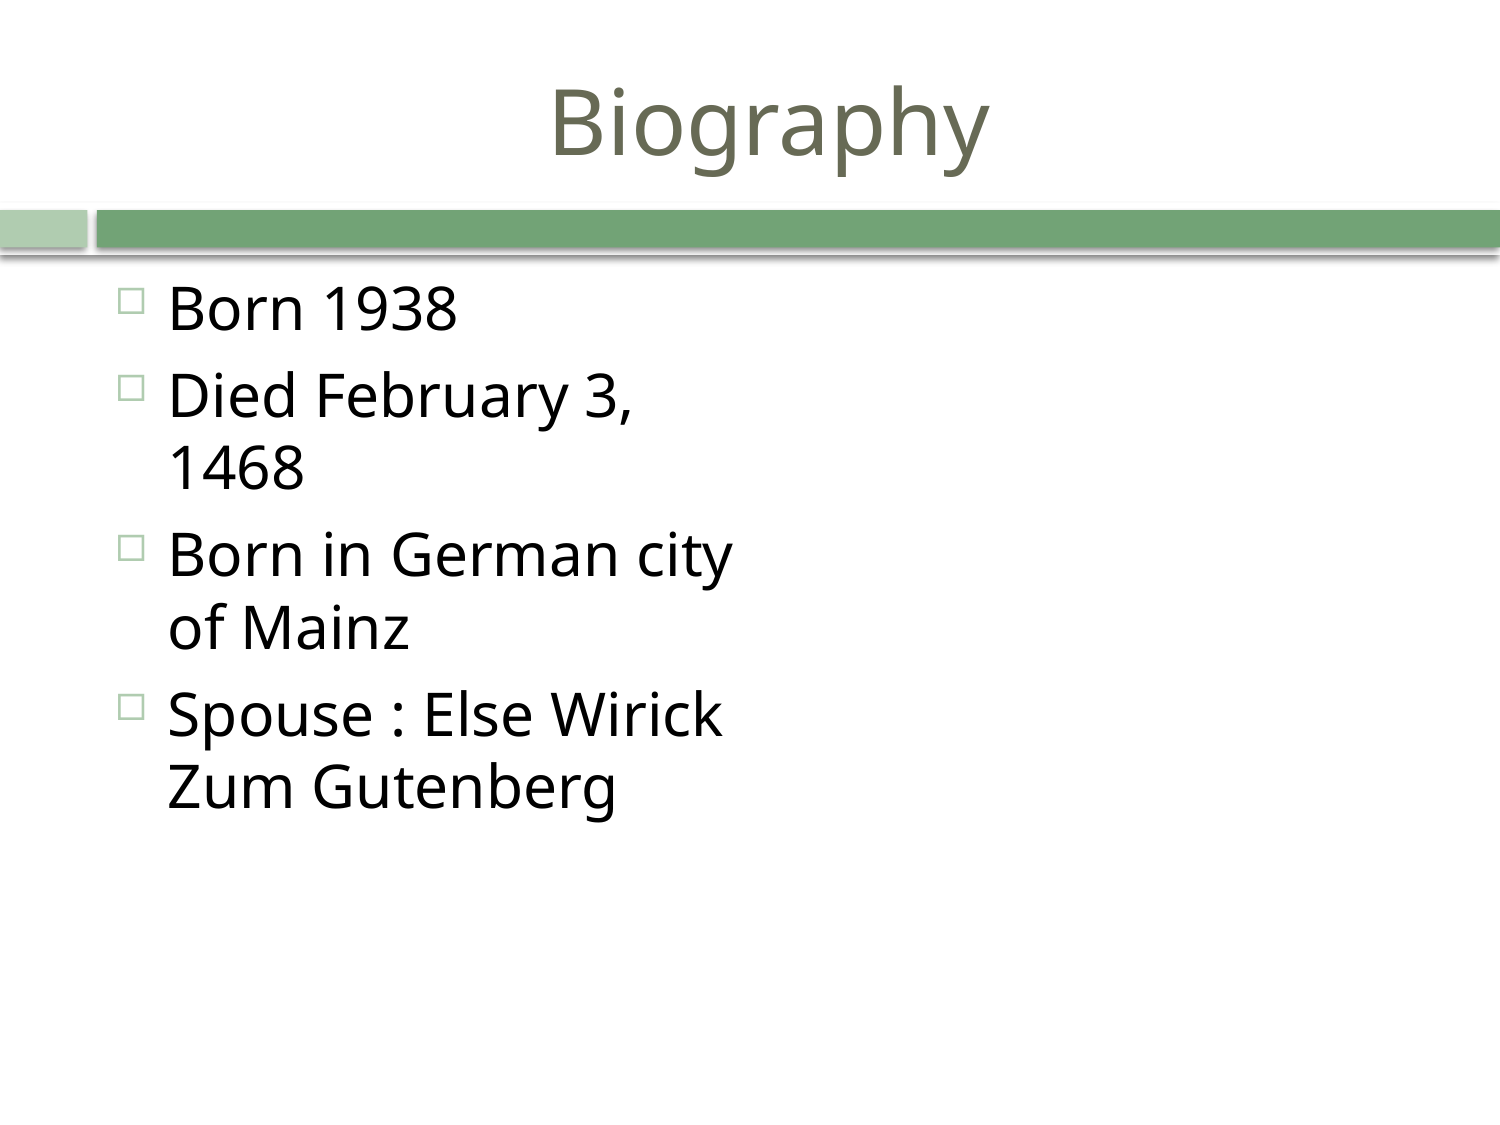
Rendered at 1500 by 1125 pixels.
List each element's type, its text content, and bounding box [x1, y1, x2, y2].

title Biography [100, 37, 1438, 200]
list Born 1938 Died February 3, 1468 Born in German city of Mainz Spouse : Else Wirick Zum Gutenberg [100, 262, 788, 1000]
